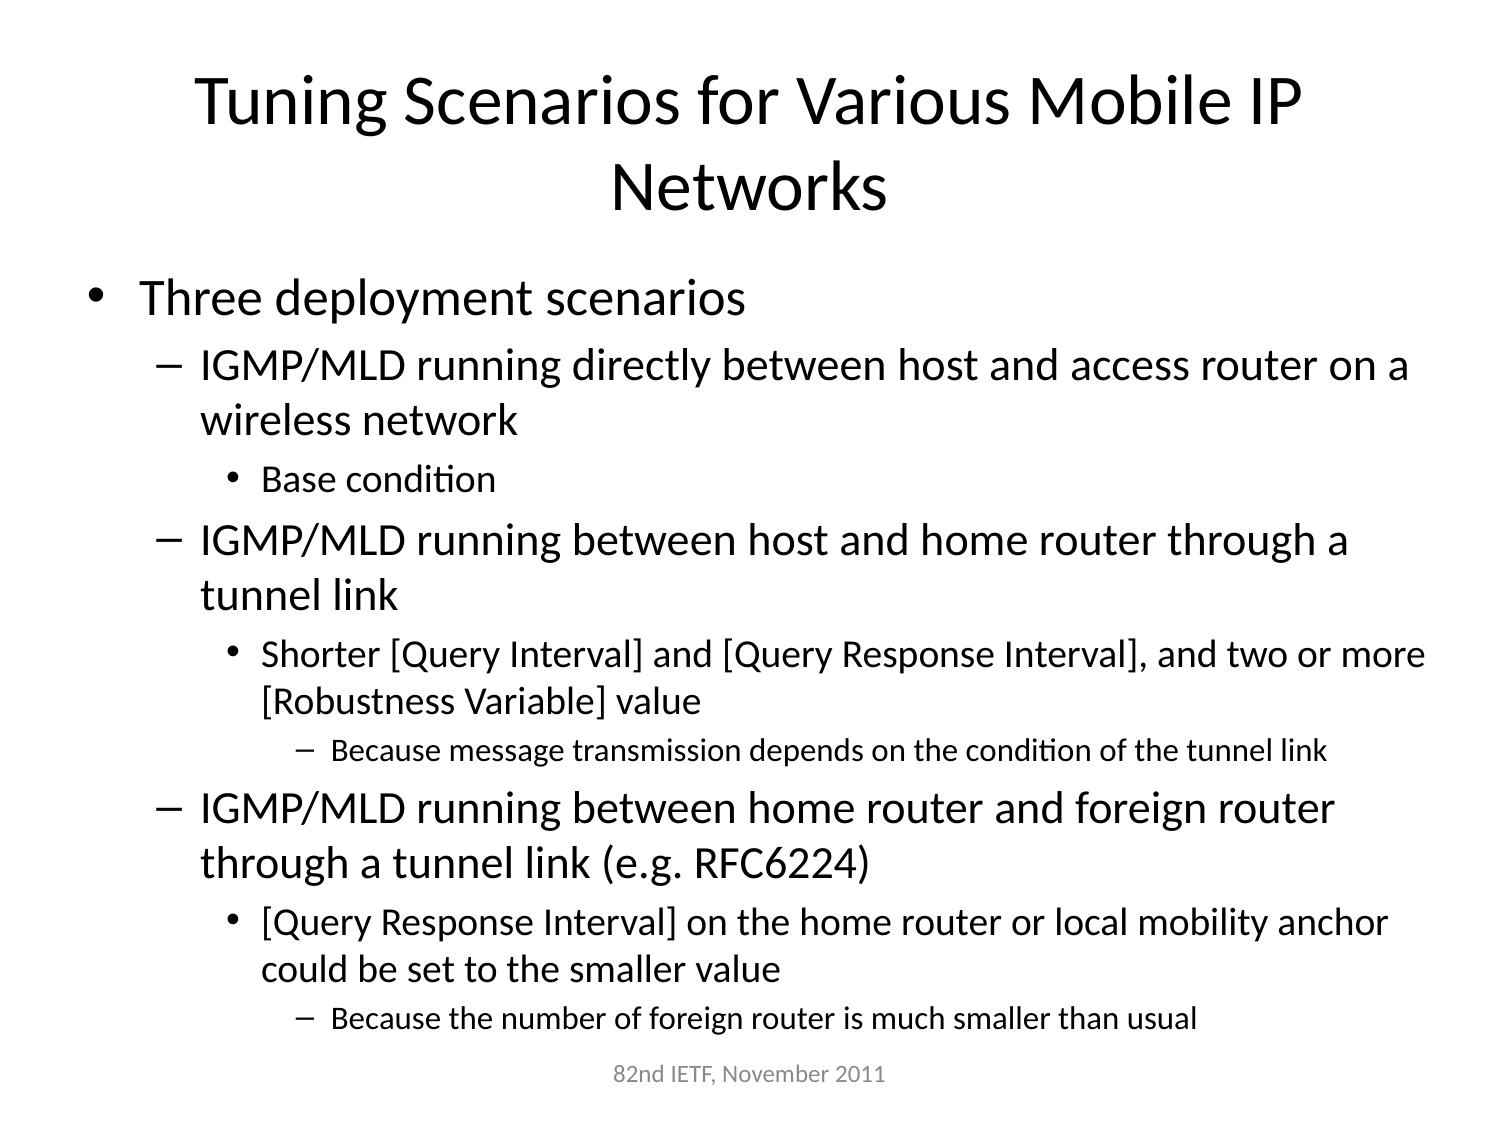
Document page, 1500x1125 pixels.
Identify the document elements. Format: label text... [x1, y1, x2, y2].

list Three deployment scenarios IGMP/MLD running directly between host and access router on a wireless network Base condition IGMP/MLD running between host and home router through a tunnel link Shorter [Query Interval] and [Query Response Interval], and two or more [Robustness Variable] value Because message transmission depends on the condition of the tunnel link IGMP/MLD running between home router and foreign router through a tunnel link (e.g. RFC6224) [Query Response Interval] on the home router or local mobility anchor could be set to the smaller value Because the number of foreign router is much smaller than usual [71, 254, 1444, 1050]
footer 82nd IETF, November 2011 [512, 1042, 988, 1103]
title Tuning Scenarios for Various Mobile IP Networks [74, 44, 1426, 233]
